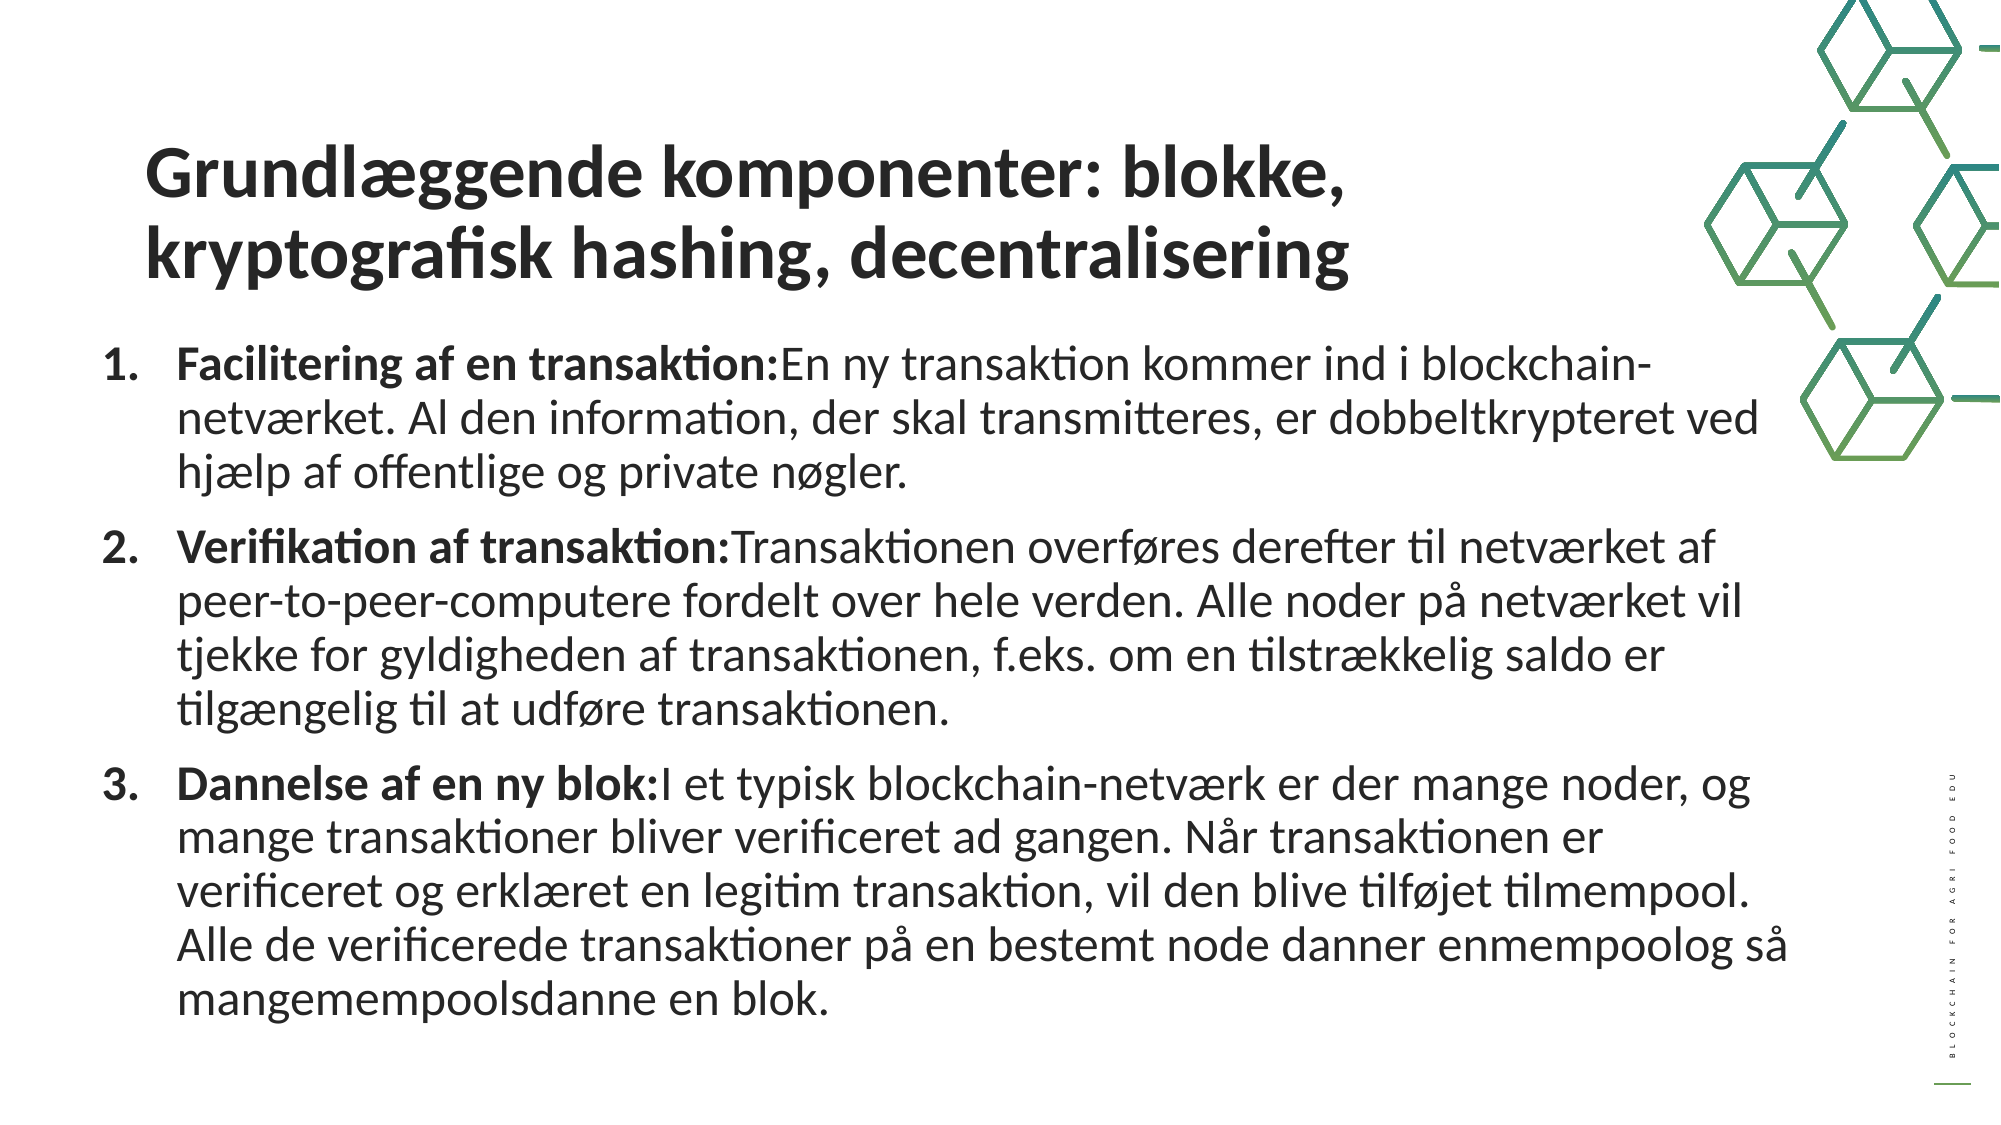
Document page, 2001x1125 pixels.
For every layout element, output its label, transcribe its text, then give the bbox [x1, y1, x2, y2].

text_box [1704, 0, 2000, 461]
list Grundlæggende komponenter: blokke, kryptografisk hashing, decentralisering [130, 124, 1704, 337]
list Facilitering af en transaktion:En ny transaktion kommer ind i blockchain-netværket. Al den information, der skal transmitteres, er dobbeltkrypteret ved hjælp af offentlige og private nøgler. Verifikation af transaktion:Transaktionen overføres derefter til netværket af peer-to-peer-computere fordelt over hele verden. Alle noder på netværket vil tjekke for gyldigheden af ​​transaktionen, f.eks. om en tilstrækkelig saldo er tilgængelig til at udføre transaktionen. Dannelse af en ny blok:I et typisk blockchain-netværk er der mange noder, og mange transaktioner bliver verificeret ad gangen. Når transaktionen er verificeret og erklæret en legitim transaktion, vil den blive tilføjet tilmempool. Alle de verificerede transaktioner på en bestemt node danner enmempoolog så mangemempoolsdanne en blok. [86, 329, 1825, 962]
